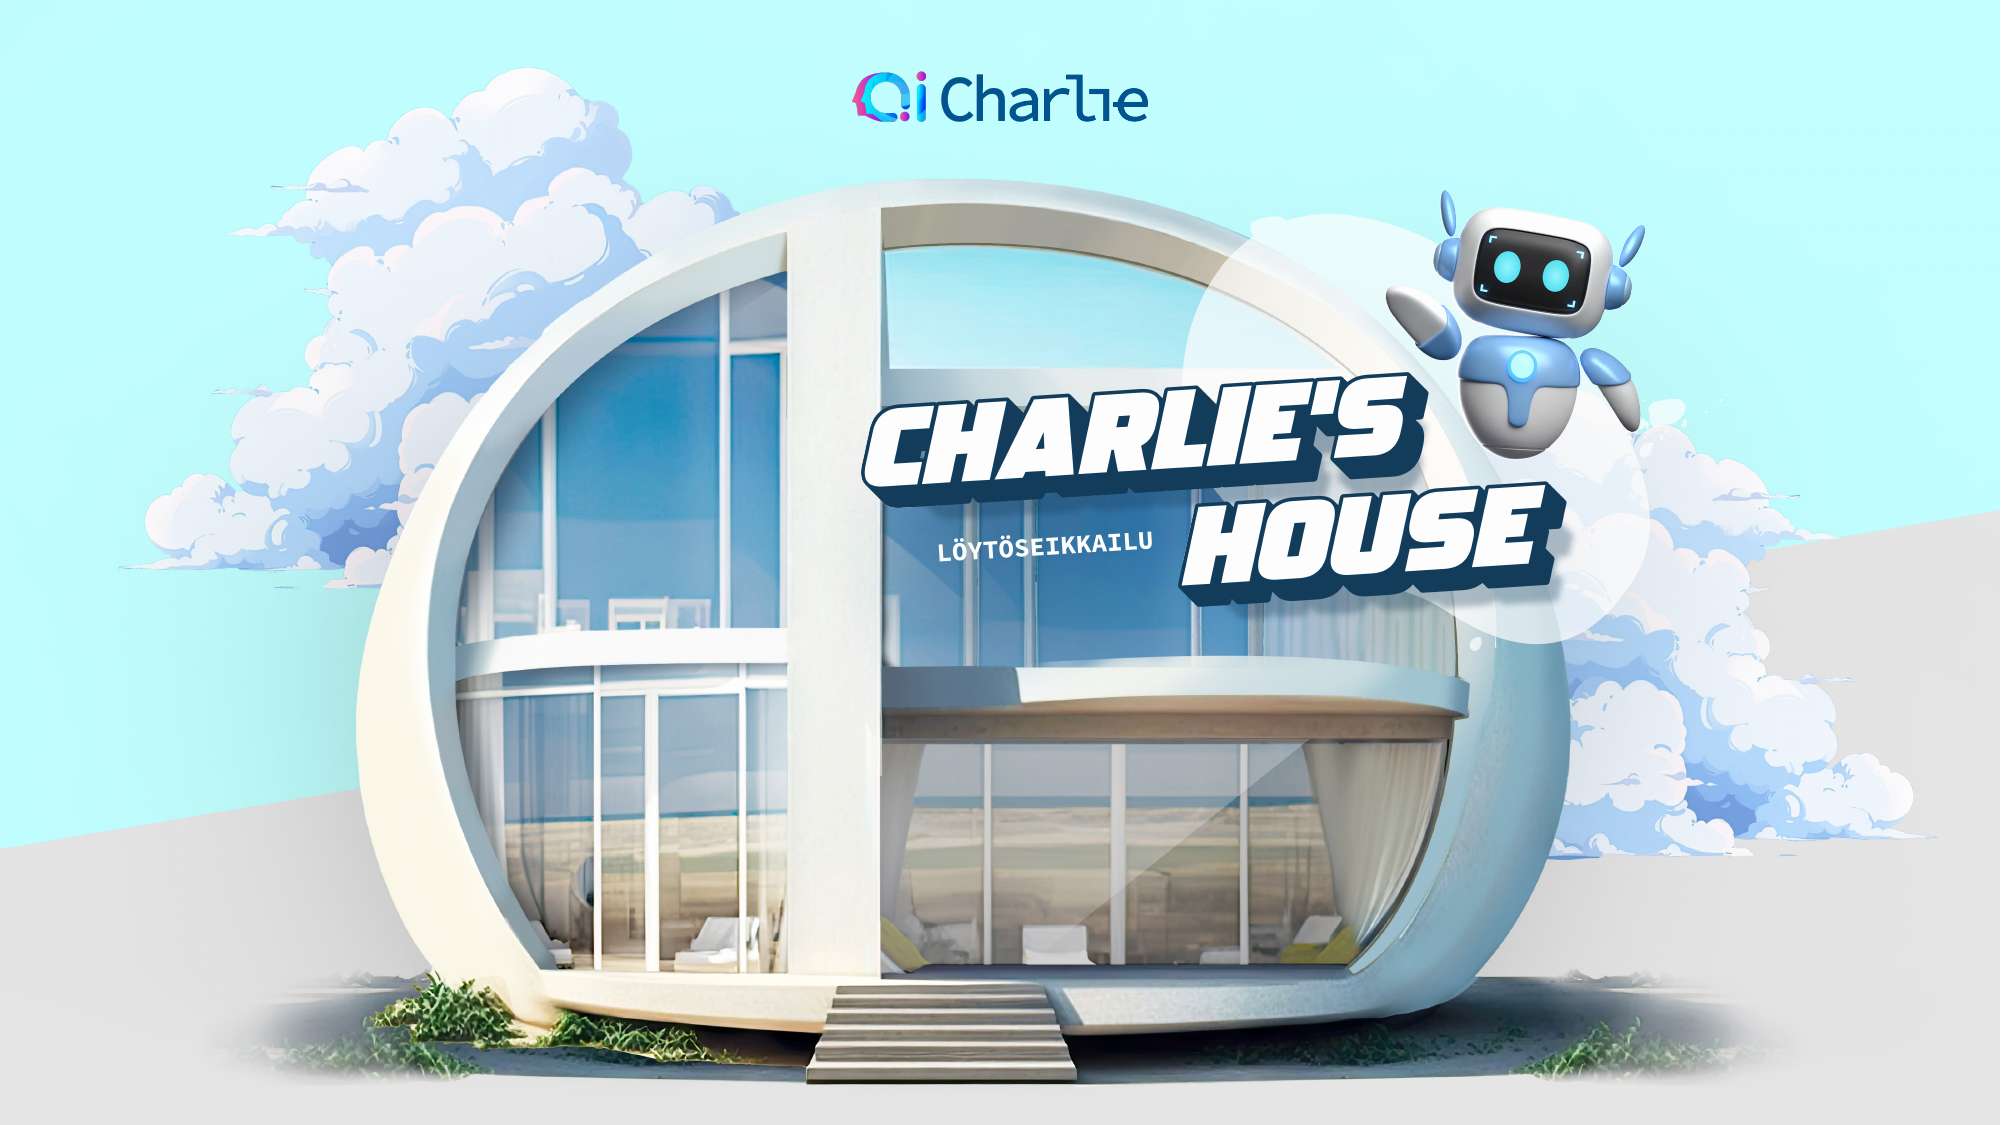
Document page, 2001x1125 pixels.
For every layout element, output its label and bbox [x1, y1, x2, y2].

text_box [0, 0, 2000, 1125]
